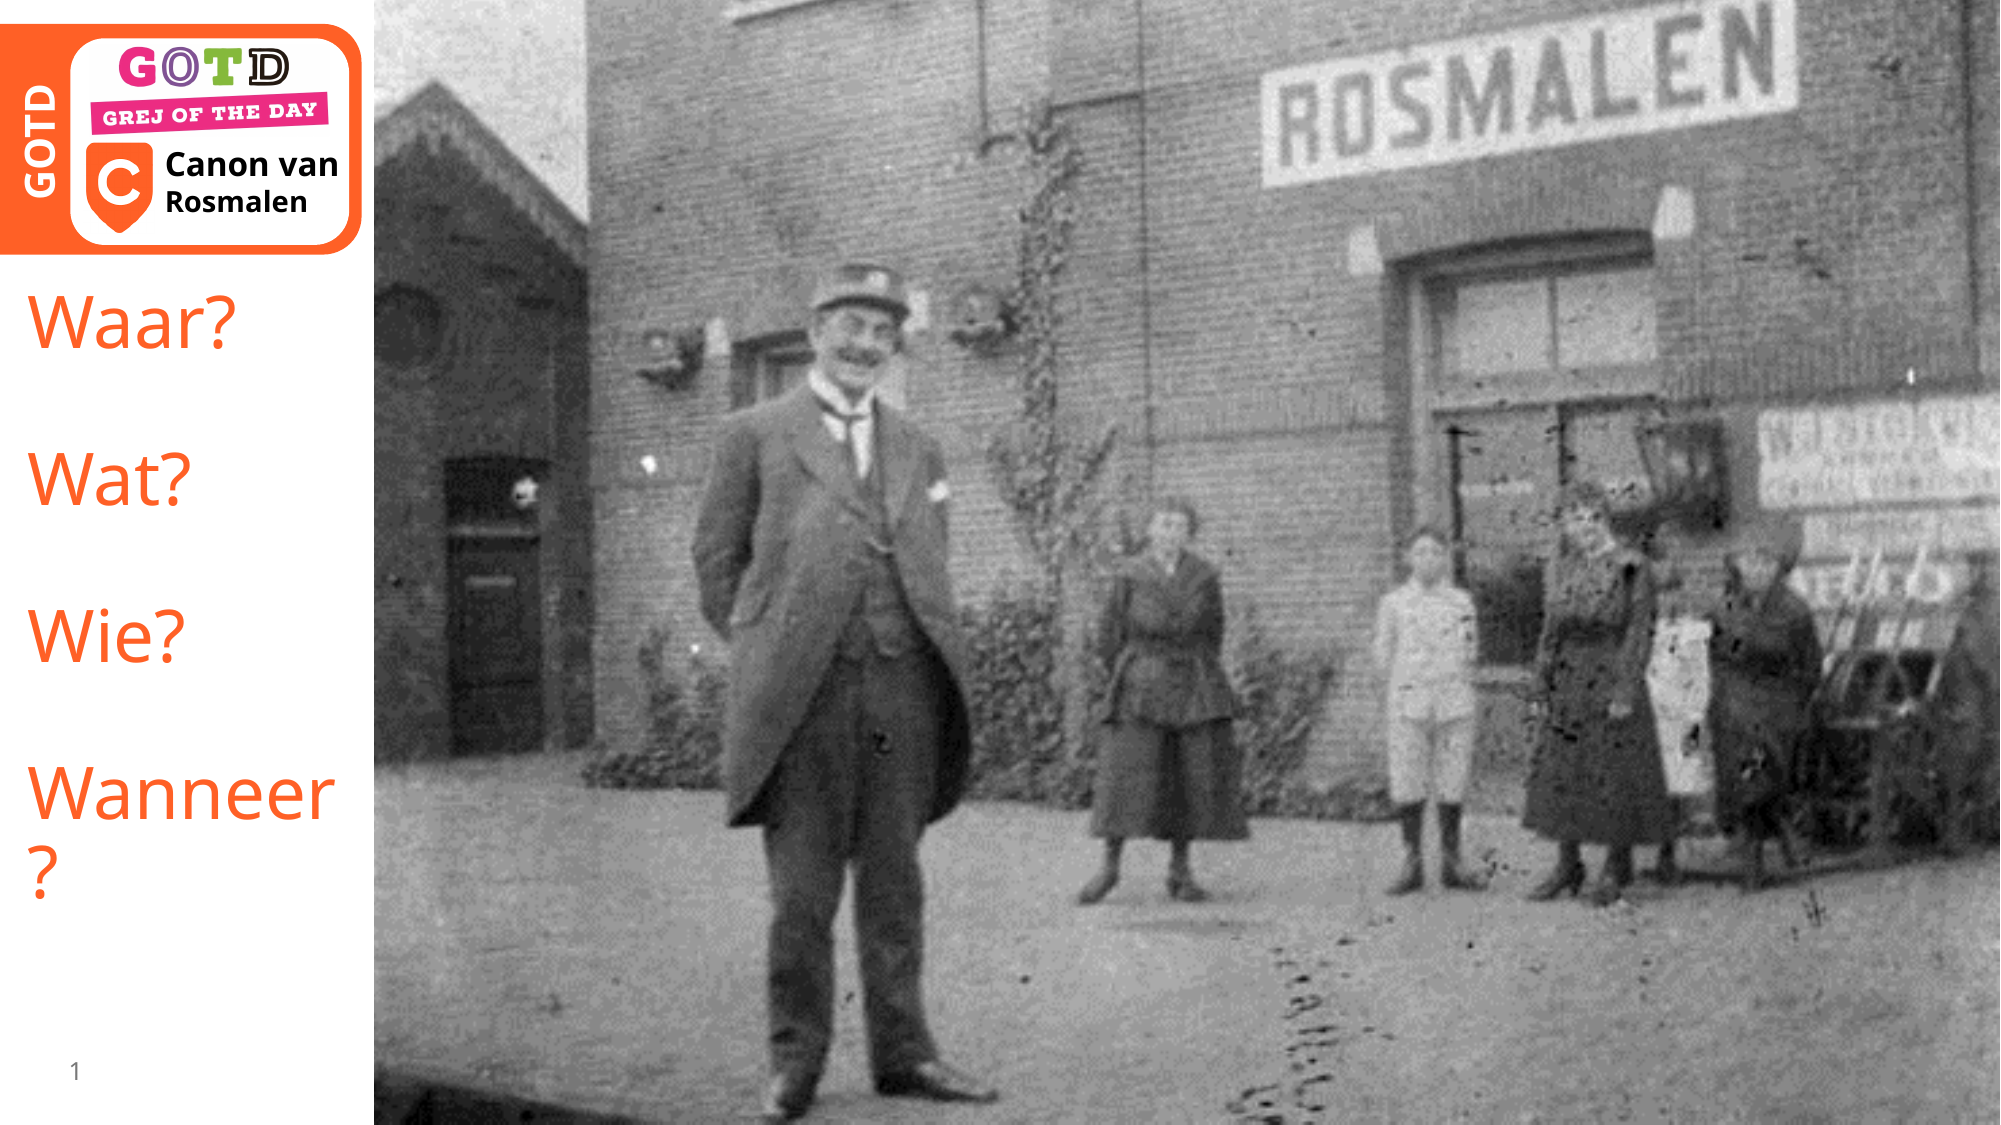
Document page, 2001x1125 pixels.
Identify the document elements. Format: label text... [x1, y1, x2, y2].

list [374, 0, 2000, 1125]
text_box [0, 23, 363, 256]
slide_number 1 [53, 1042, 374, 1103]
text_box Waar? Wat? Wie? Wanneer? [12, 275, 374, 925]
